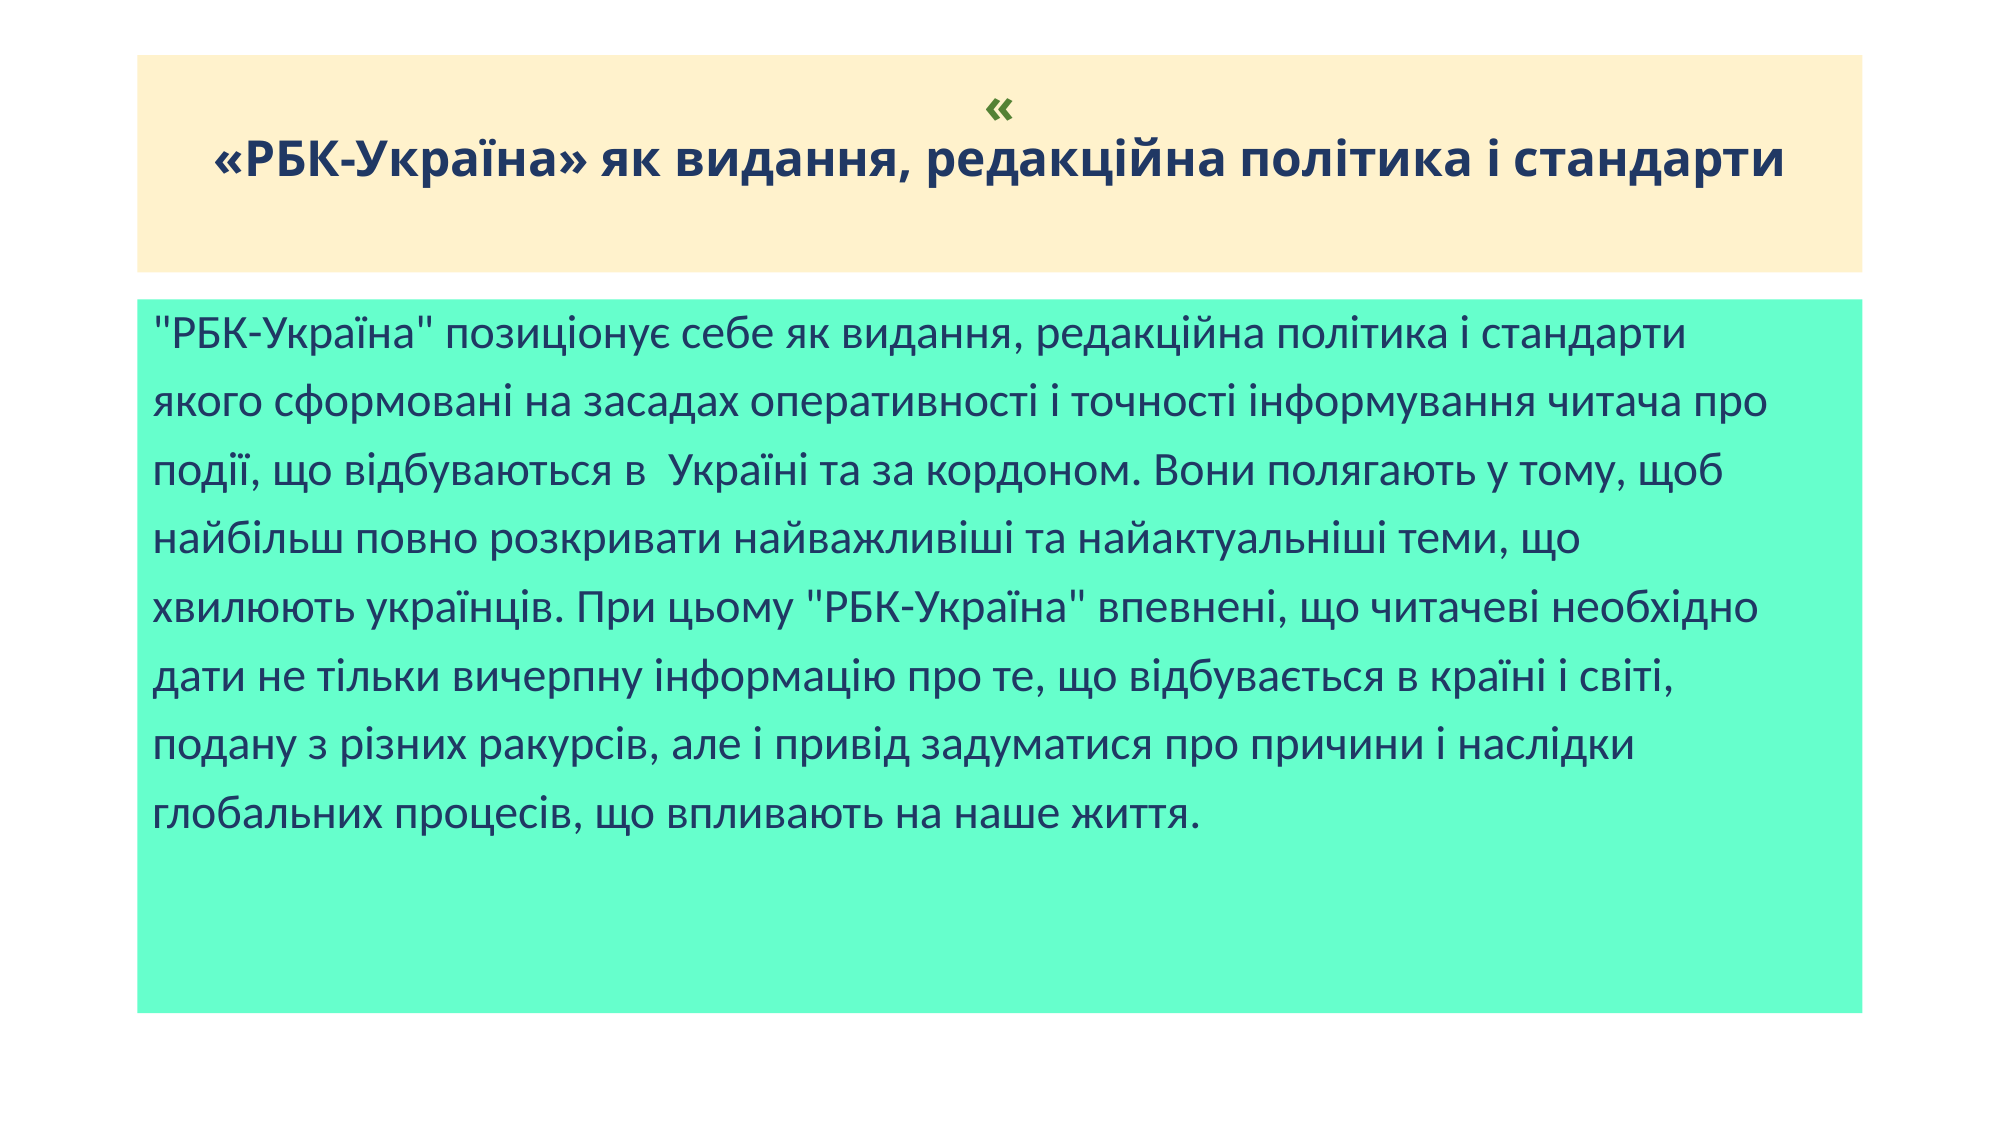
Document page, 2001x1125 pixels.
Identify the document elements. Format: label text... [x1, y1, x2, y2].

list "РБК-Україна" позиціонує себе як видання, редакційна політика і стандарти якого сформовані на засадах оперативності і точності інформування читача про події, що відбуваються в Україні та за кордоном. Вони полягають у тому, щоб найбільш повно розкривати найважливіші та найактуальніші теми, що хвилюють українців. При цьому "РБК-Україна" впевнені, що читачеві необхідно дати не тільки вичерпну інформацію про те, що відбувається в країні і світі, подану з різних ракурсів, але і привід задуматися про причини і наслідки глобальних процесів, що впливають на наше життя. [137, 299, 1863, 1014]
title « «РБК-Україна» як видання, редакційна політика і стандарти [137, 55, 1863, 273]
